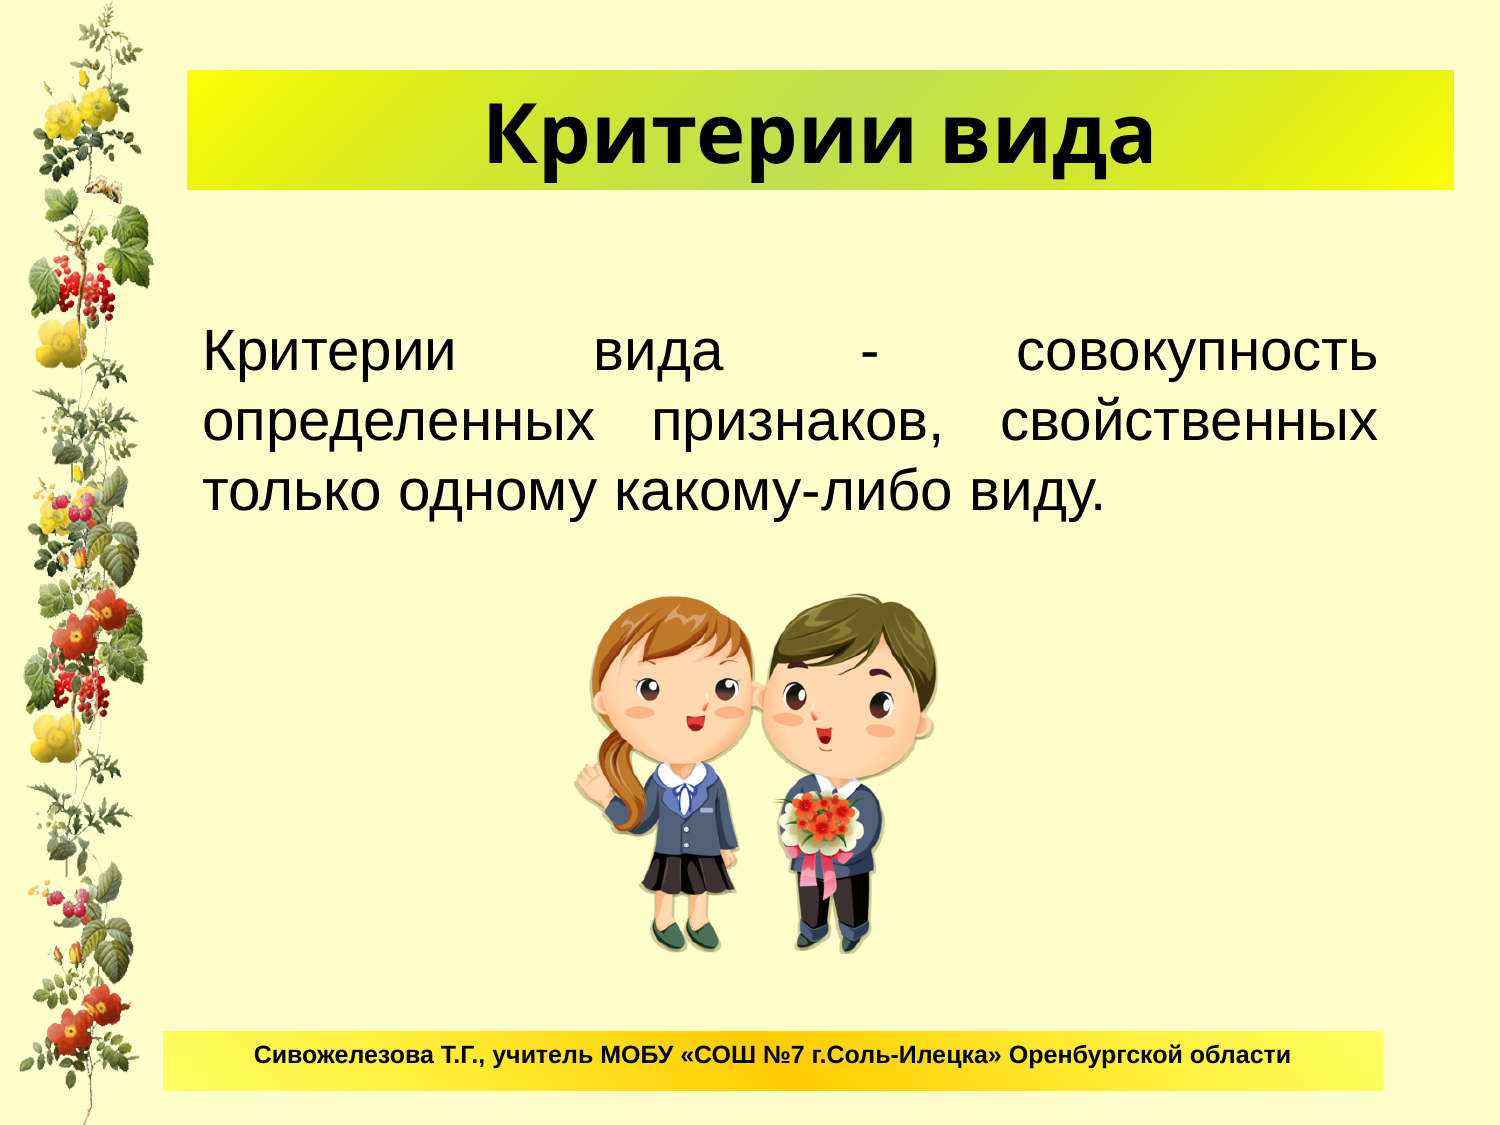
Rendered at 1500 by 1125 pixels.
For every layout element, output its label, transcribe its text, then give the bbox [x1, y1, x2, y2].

text_box Критерии вида [187, 70, 1454, 190]
picture [573, 585, 938, 955]
text_box Критерии вида - совокупность определенных признаков, свойственных только одному какому-либо виду. [187, 304, 1395, 530]
picture [0, 0, 172, 1125]
text_box Сивожелезова Т.Г., учитель МОБУ «СОШ №7 г.Соль-Илецка» Оренбургской области [163, 1031, 1383, 1091]
